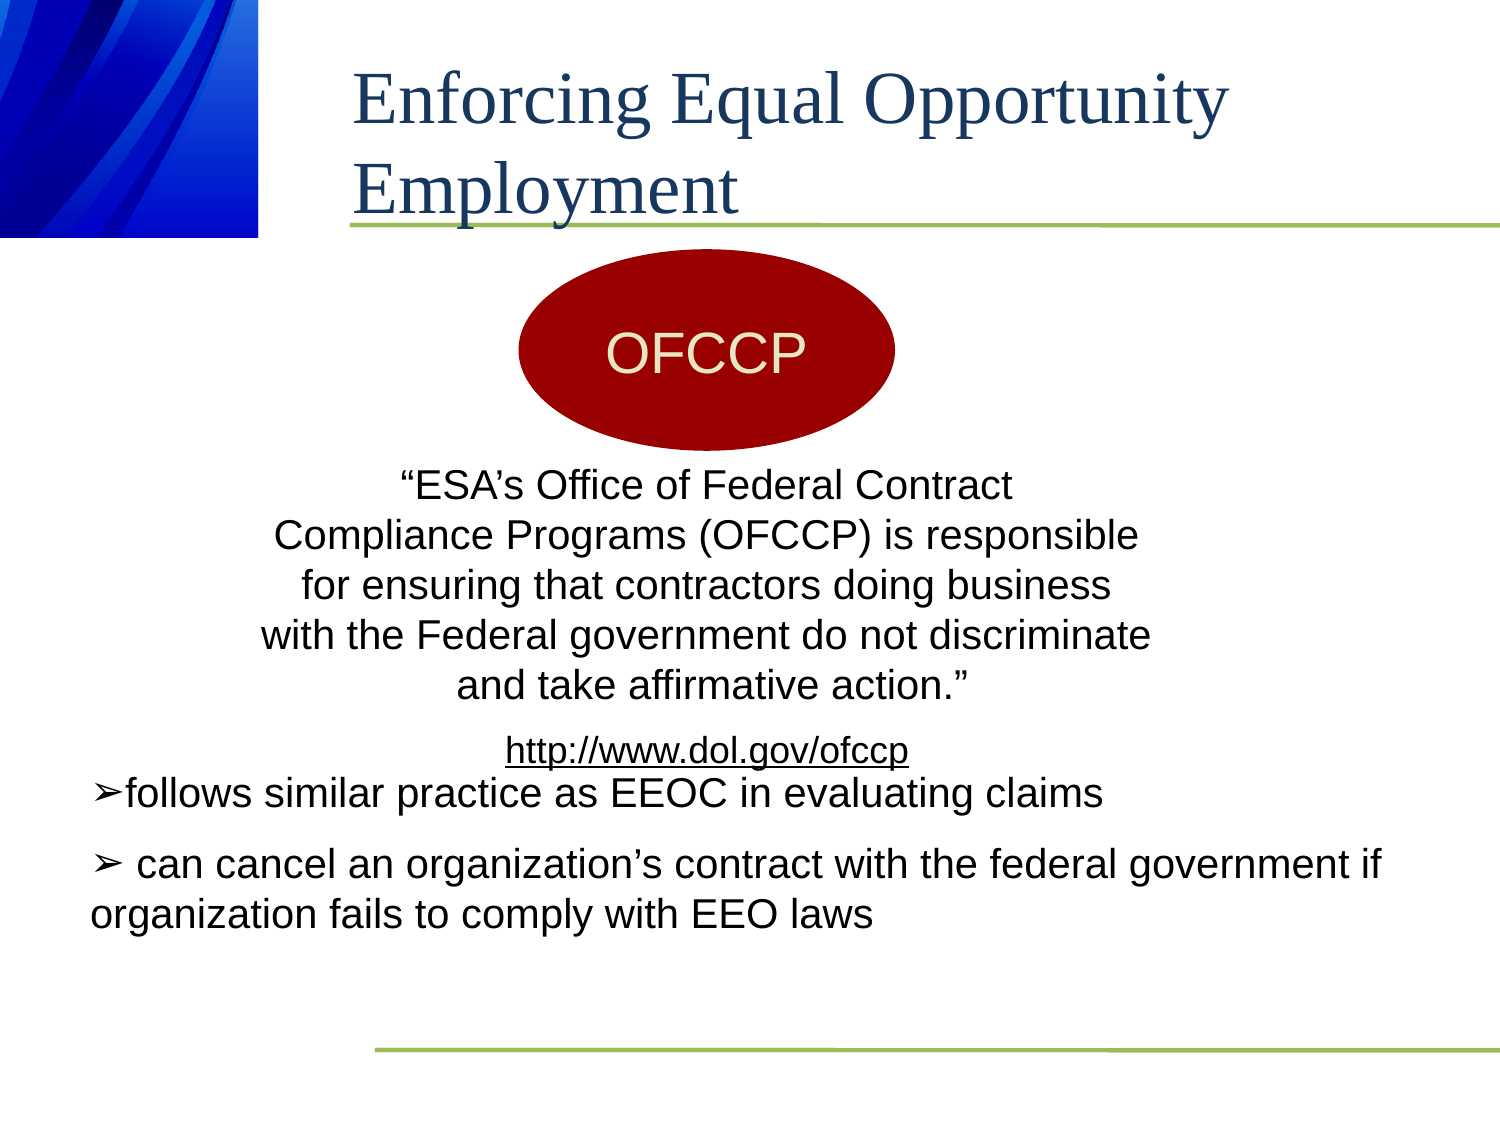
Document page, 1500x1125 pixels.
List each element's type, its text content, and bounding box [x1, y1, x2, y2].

text_box “ESA’s Office of Federal Contract Compliance Programs (OFCCP) is responsible for ensuring that contractors doing business with the Federal government do not discriminate and take affirmative action.” http://www.dol.gov/ofccp [162, 449, 1263, 783]
text_box OFCCP [519, 249, 895, 451]
title Enforcing Equal Opportunity Employment [337, 45, 1425, 233]
list follows similar practice as EEOC in evaluating claims can cancel an organization’s contract with the federal government if organization fails to comply with EEO laws [75, 262, 1425, 985]
picture [0, 0, 259, 238]
slide_number [1074, 1042, 1425, 1103]
